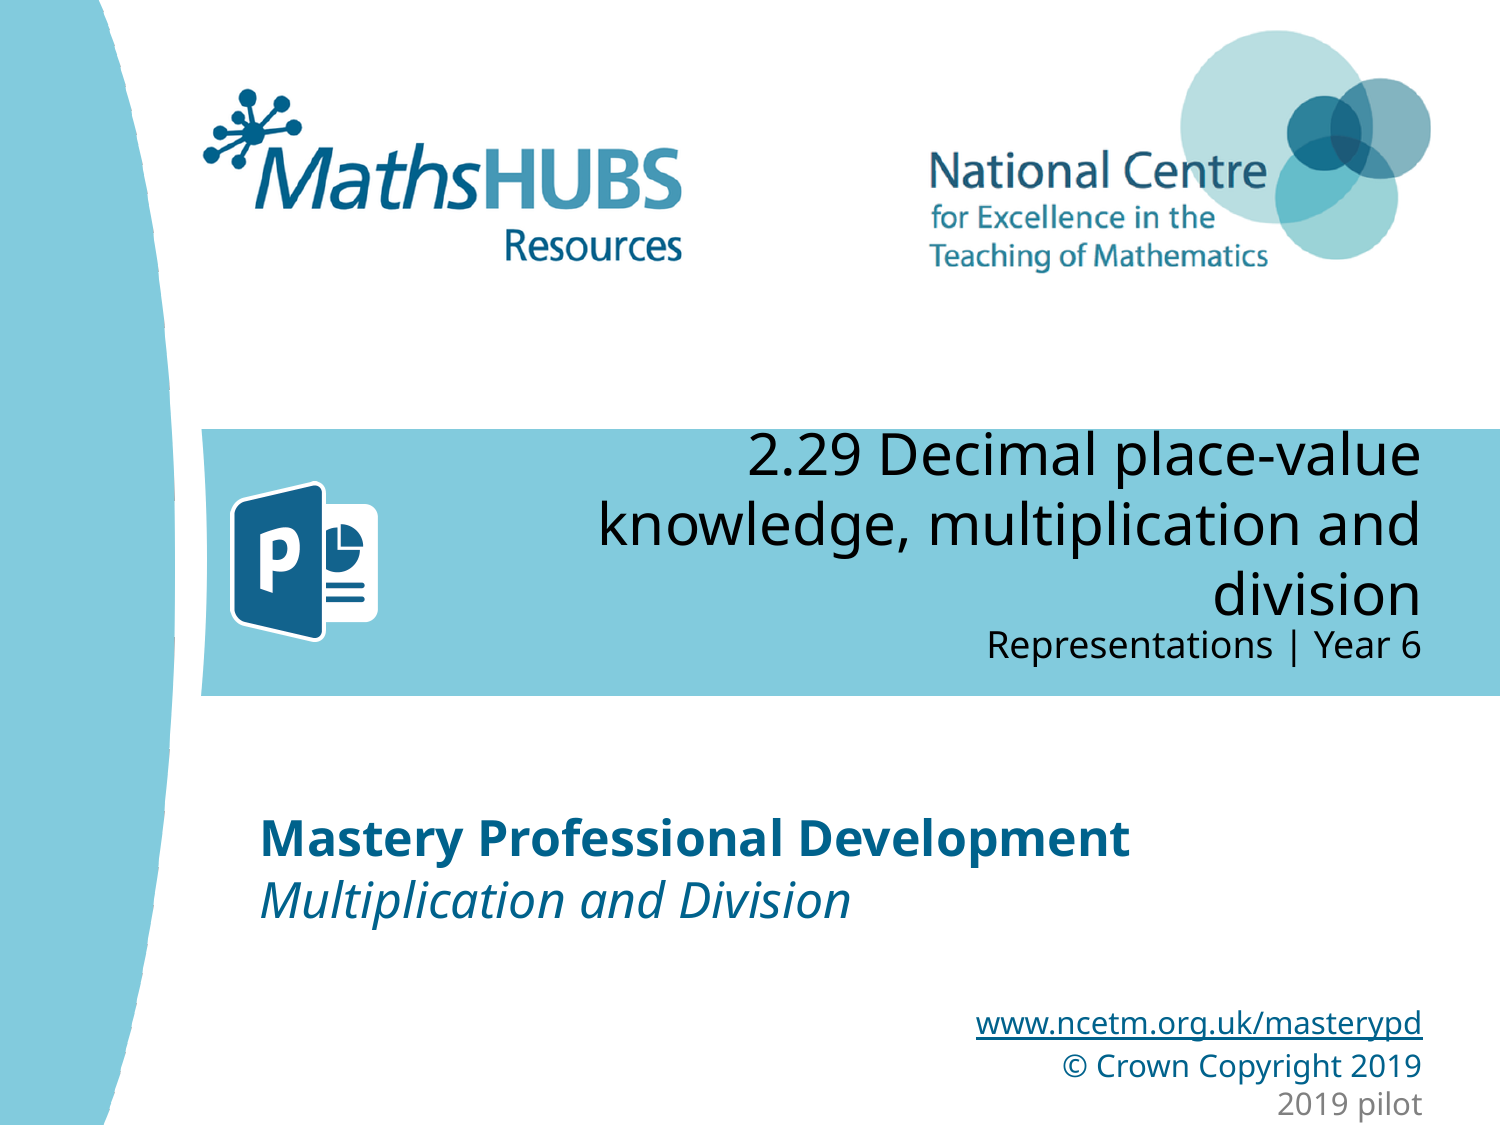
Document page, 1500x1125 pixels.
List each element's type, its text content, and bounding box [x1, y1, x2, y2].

subtitle Representations | Year 6 [407, 614, 1438, 673]
picture [200, 85, 688, 274]
picture [927, 29, 1431, 274]
picture [178, 429, 1500, 696]
title 2.29 Decimal place-value knowledge, multiplication and division [407, 459, 1438, 585]
list Multiplication and Division [244, 860, 1161, 945]
picture [0, 0, 175, 1125]
